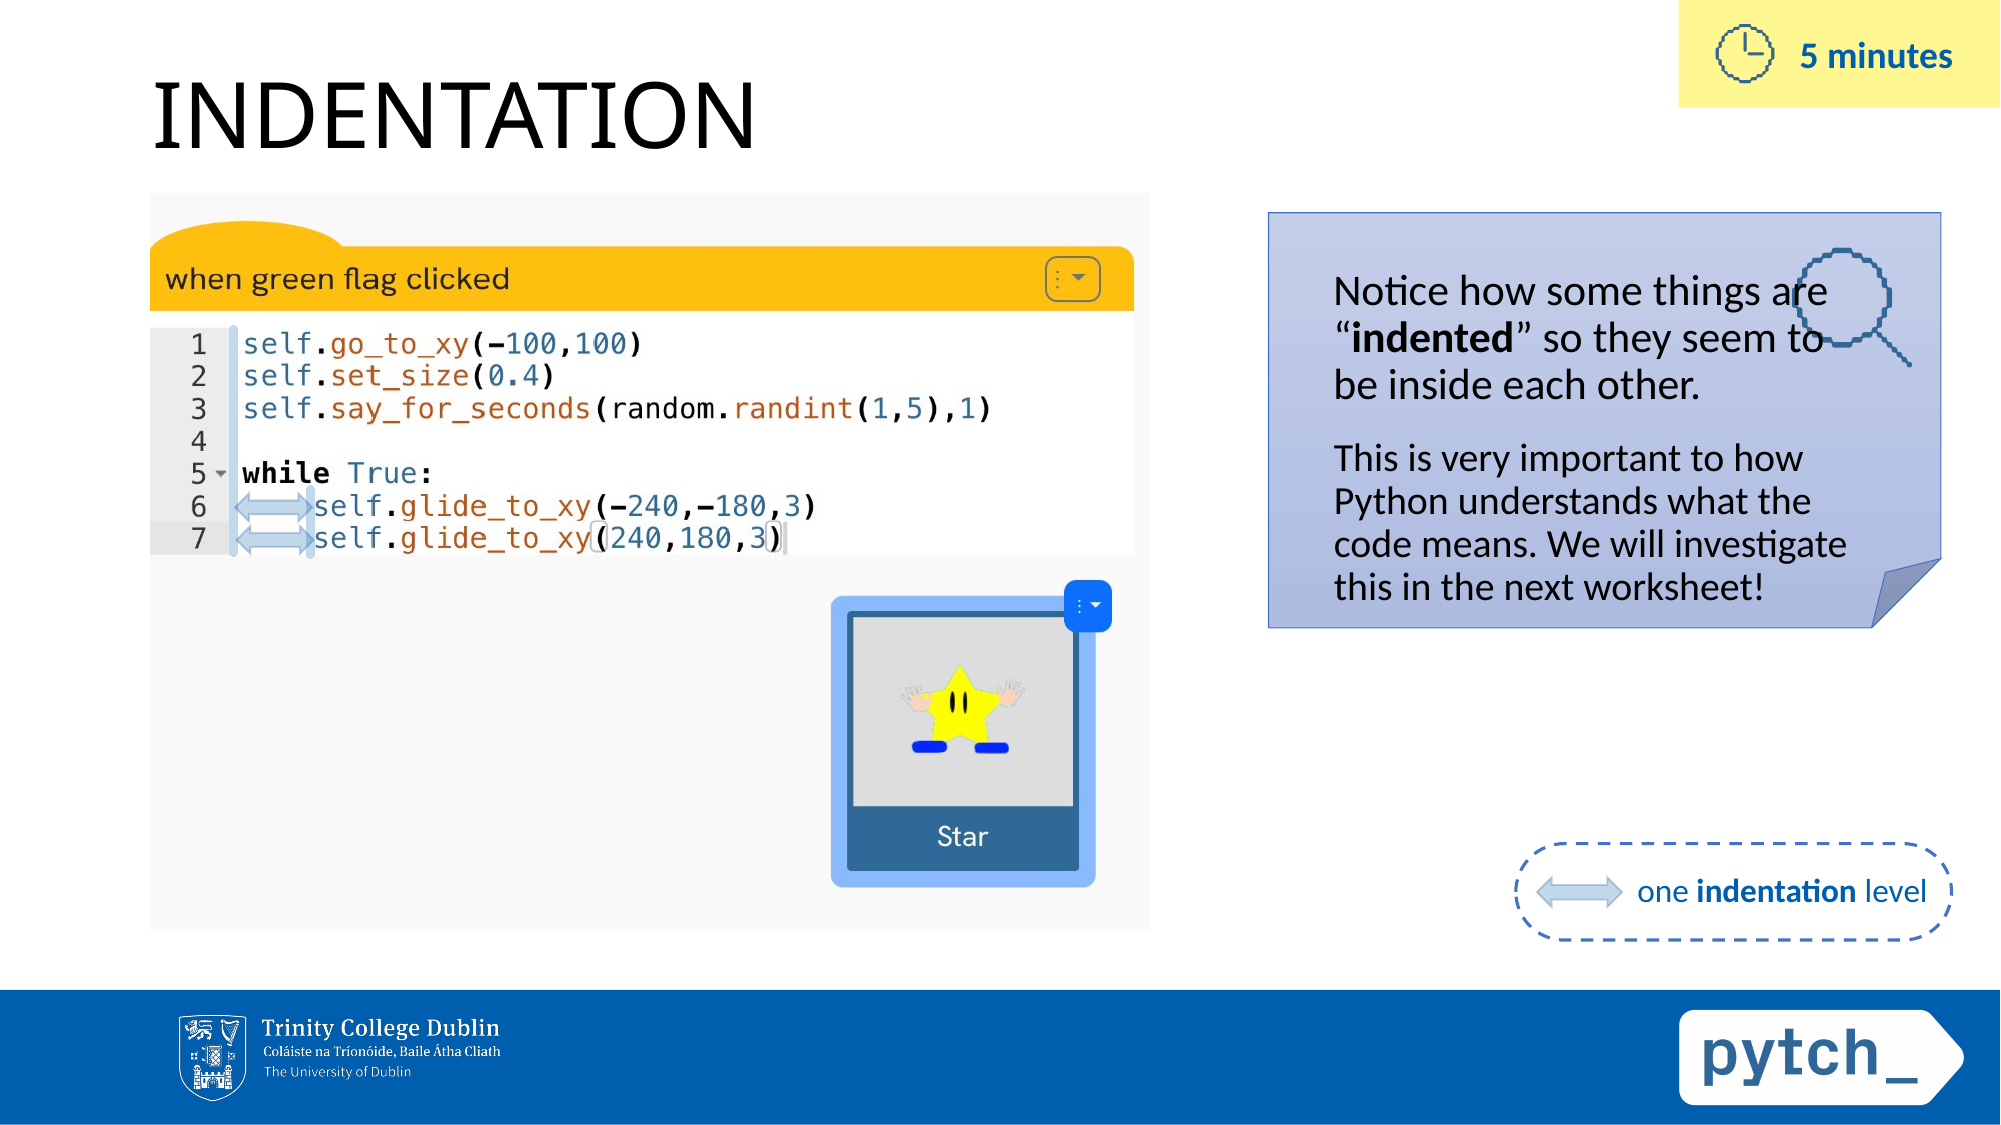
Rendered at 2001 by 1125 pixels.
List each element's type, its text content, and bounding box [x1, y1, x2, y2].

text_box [1678, 0, 2000, 108]
title INDENTATION [137, 41, 1863, 196]
picture [178, 1014, 502, 1102]
picture [1590, 894, 2001, 1125]
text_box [1515, 843, 1959, 941]
picture [149, 193, 1150, 931]
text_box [1268, 212, 1941, 628]
